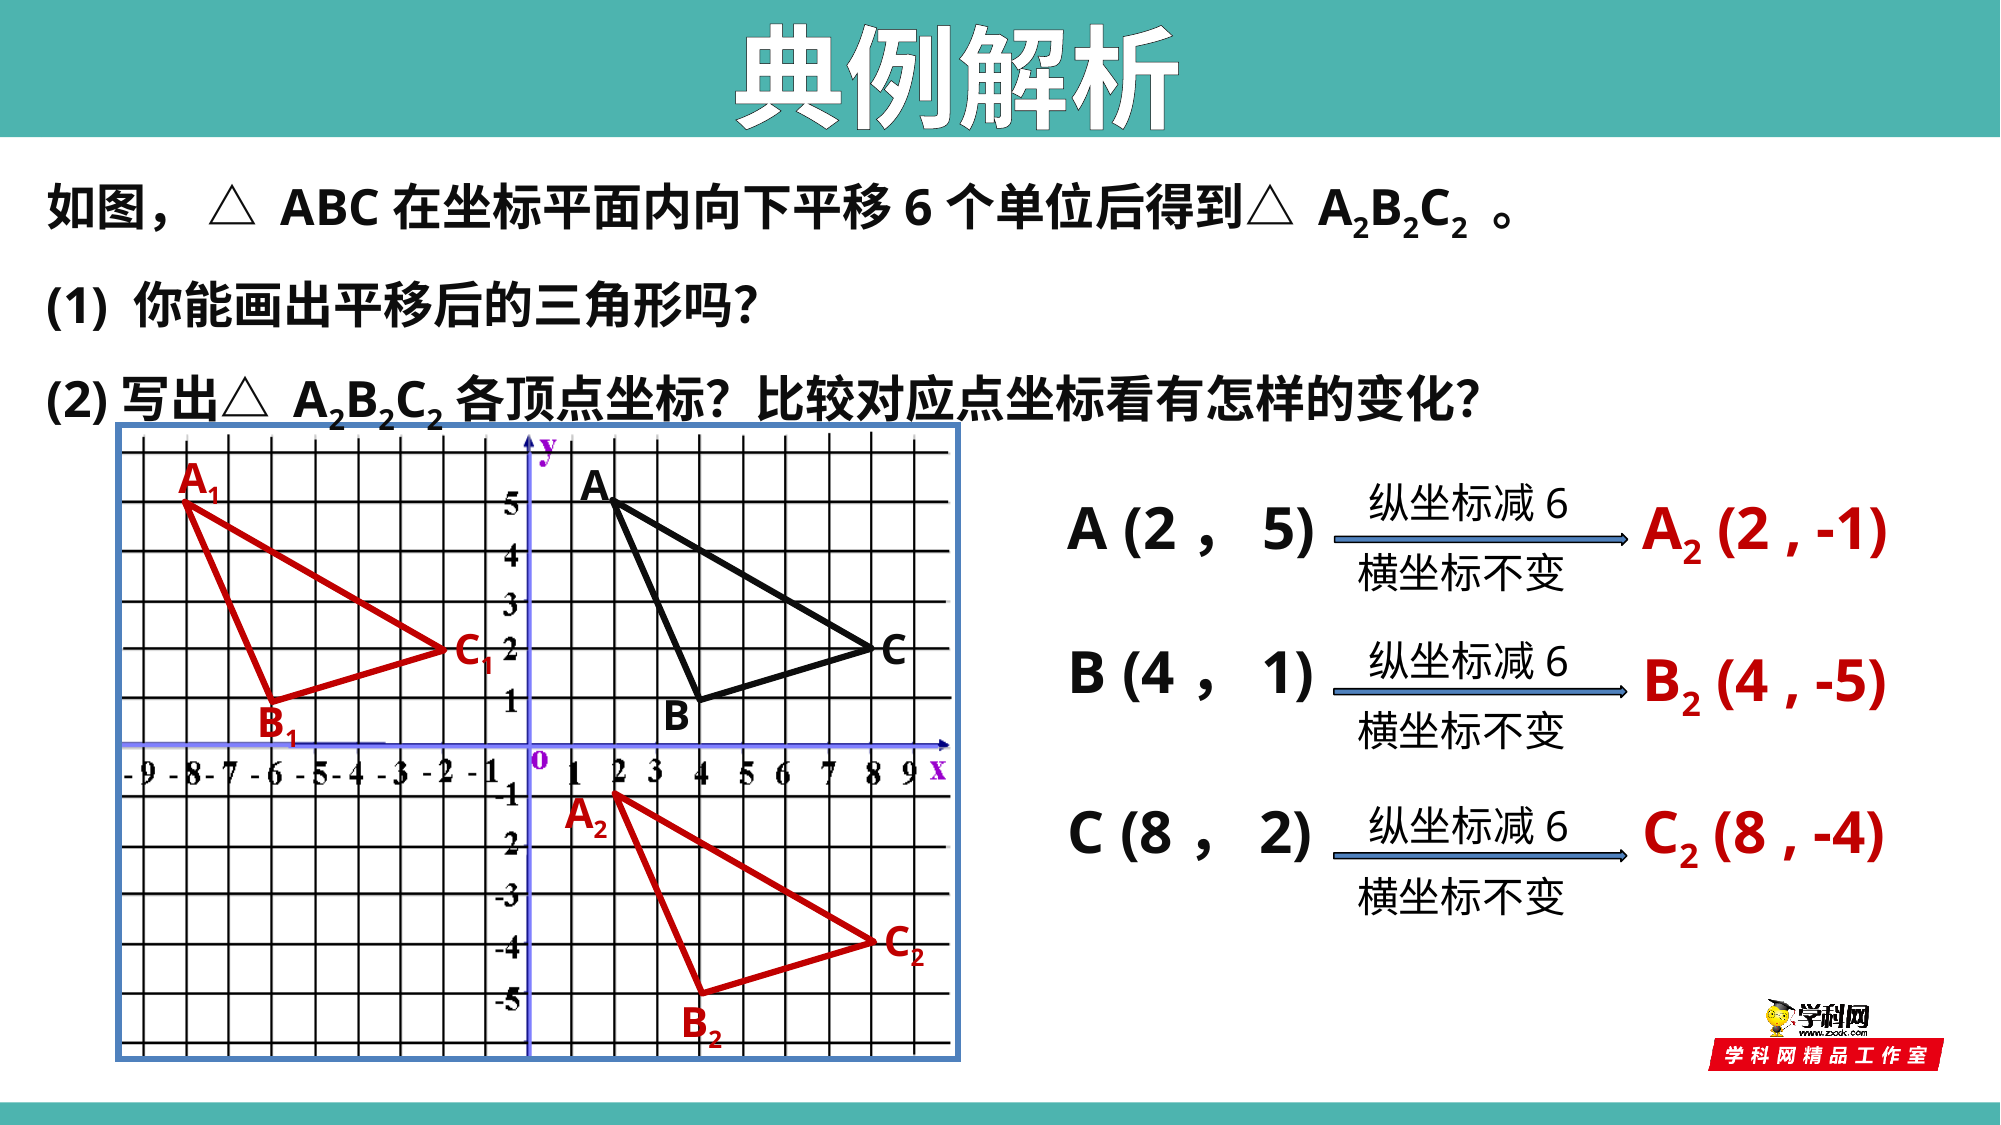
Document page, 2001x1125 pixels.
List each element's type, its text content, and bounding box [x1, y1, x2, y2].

text_box A (2，5) [1053, 484, 1368, 570]
text_box 典例解析 [717, 0, 1197, 150]
text_box B2 (4 , -5) [1627, 636, 1923, 731]
text_box C (8，2) [1053, 788, 1368, 873]
text_box 横坐标不变 [1342, 697, 1589, 763]
picture [1766, 999, 1869, 1037]
text_box [1334, 533, 1628, 546]
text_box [550, 779, 952, 1055]
text_box 纵坐标减6 [1353, 627, 1612, 693]
text_box [1333, 849, 1627, 862]
picture [121, 428, 955, 1057]
text_box 纵坐标减6 [1353, 469, 1612, 534]
text_box B (4，1) [1053, 627, 1368, 713]
picture [1708, 1038, 1944, 1071]
text_box 横坐标不变 [1342, 863, 1589, 928]
text_box [1333, 685, 1627, 698]
text_box A2 (2 , -1) [1627, 484, 1923, 579]
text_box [163, 444, 522, 755]
text_box C2 (8 , -4) [1627, 788, 1923, 883]
text_box 纵坐标减6 [1353, 792, 1612, 858]
text_box 横坐标不变 [1342, 539, 1589, 605]
text_box 如图， △ ABC在坐标平面内向下平移6个单位后得到△ A2B2C2 。 (1) 你能画出平移后的三角形吗？ (2)写出△ A2B2C2各顶点坐标？比较对应点坐标看有怎样的变化？ [31, 134, 1938, 444]
